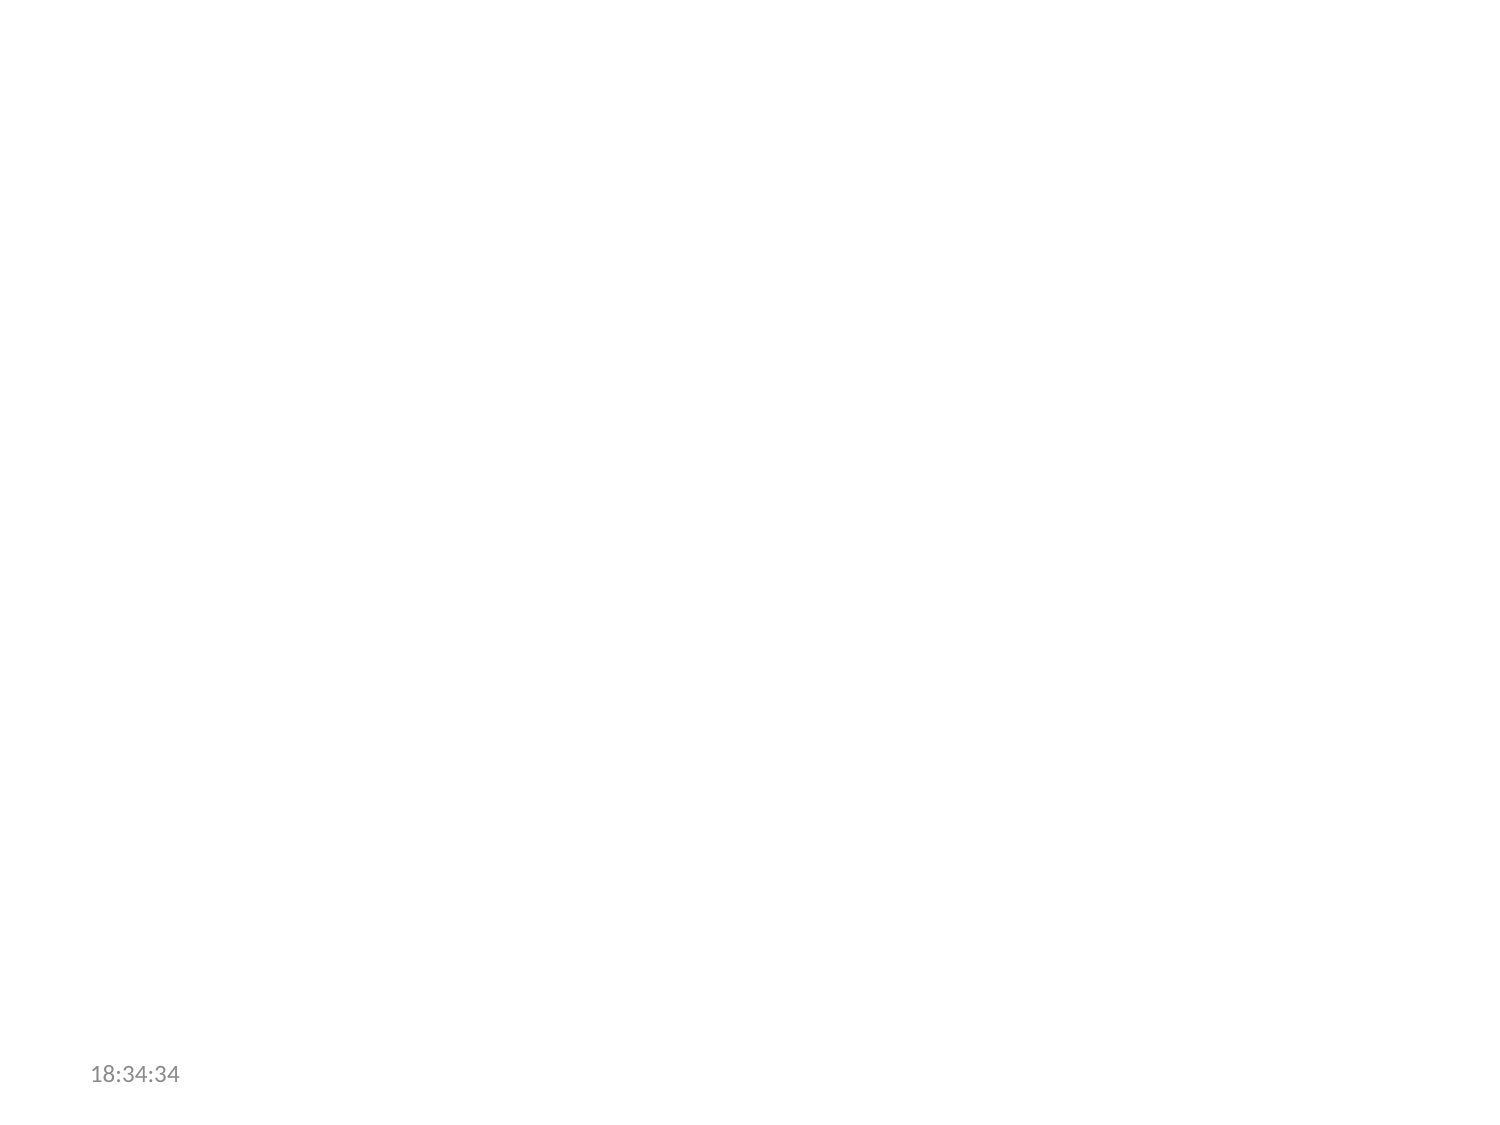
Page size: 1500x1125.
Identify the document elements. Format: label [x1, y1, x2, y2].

slide_number [75, 1042, 425, 1103]
